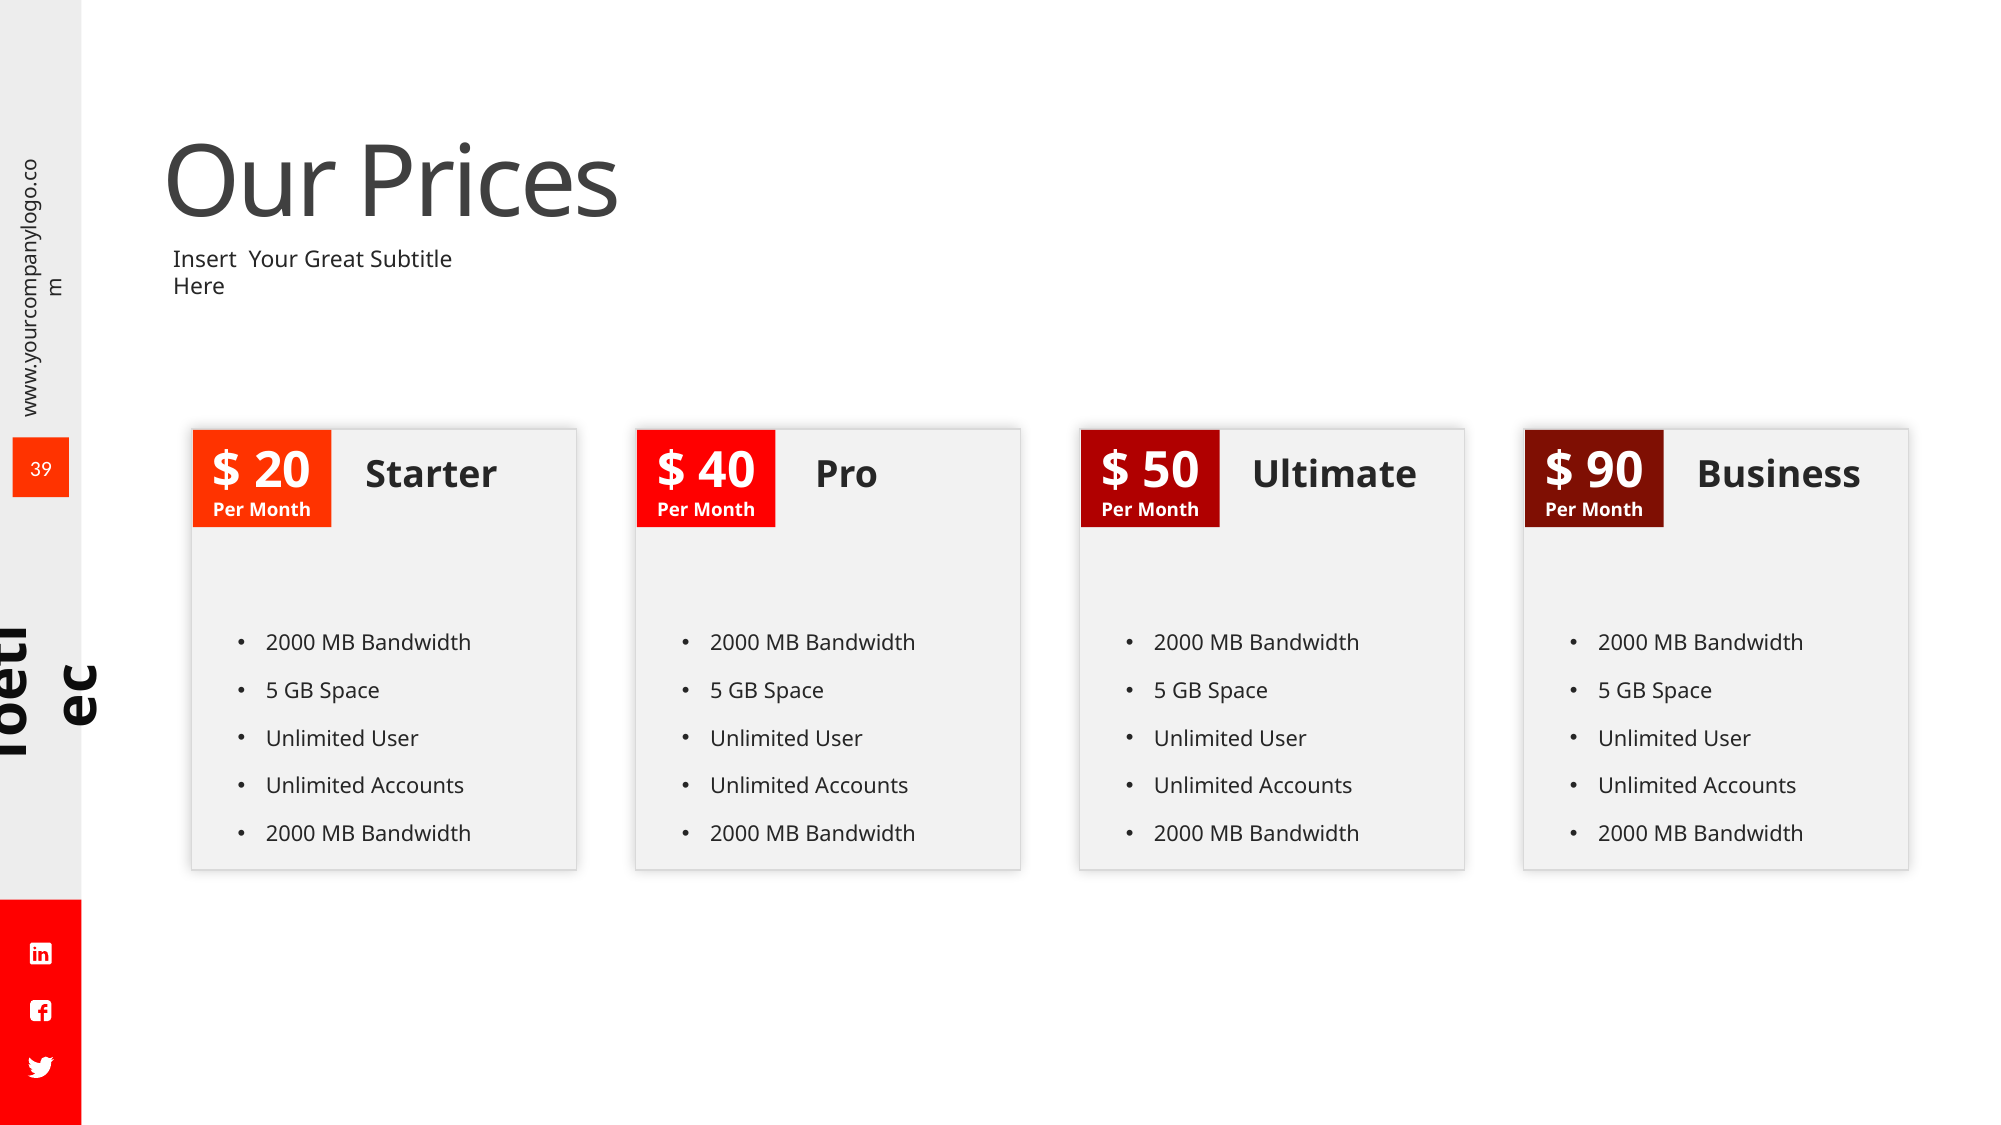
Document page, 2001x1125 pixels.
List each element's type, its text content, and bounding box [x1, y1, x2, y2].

text_box 2000 MB Bandwidth 5 GB Space Unlimited User Unlimited Accounts 2000 MB Bandwidth [1555, 608, 1878, 854]
text_box $ 40 Per Month [636, 429, 776, 528]
text_box Business [1681, 442, 1877, 503]
text_box 2000 MB Bandwidth 5 GB Space Unlimited User Unlimited Accounts 2000 MB Bandwidth [1111, 608, 1433, 854]
slide_number 39 [12, 437, 69, 498]
text_box Our Prices [147, 116, 677, 236]
text_box [191, 429, 577, 870]
text_box $ 90 Per Month [1525, 429, 1664, 528]
text_box Insert Your Great Subtitle Here [158, 237, 512, 307]
text_box 2000 MB Bandwidth 5 GB Space Unlimited User Unlimited Accounts 2000 MB Bandwidth [667, 608, 989, 854]
text_box [1079, 429, 1465, 870]
text_box Ultimate [1237, 442, 1433, 503]
text_box [1523, 429, 1909, 870]
text_box $ 50 Per Month [1081, 429, 1220, 528]
text_box Pro [800, 442, 893, 503]
text_box Starter [350, 442, 513, 503]
text_box [635, 429, 1021, 870]
text_box $ 20 Per Month [192, 429, 332, 528]
text_box 2000 MB Bandwidth 5 GB Space Unlimited User Unlimited Accounts 2000 MB Bandwidth [222, 608, 545, 854]
